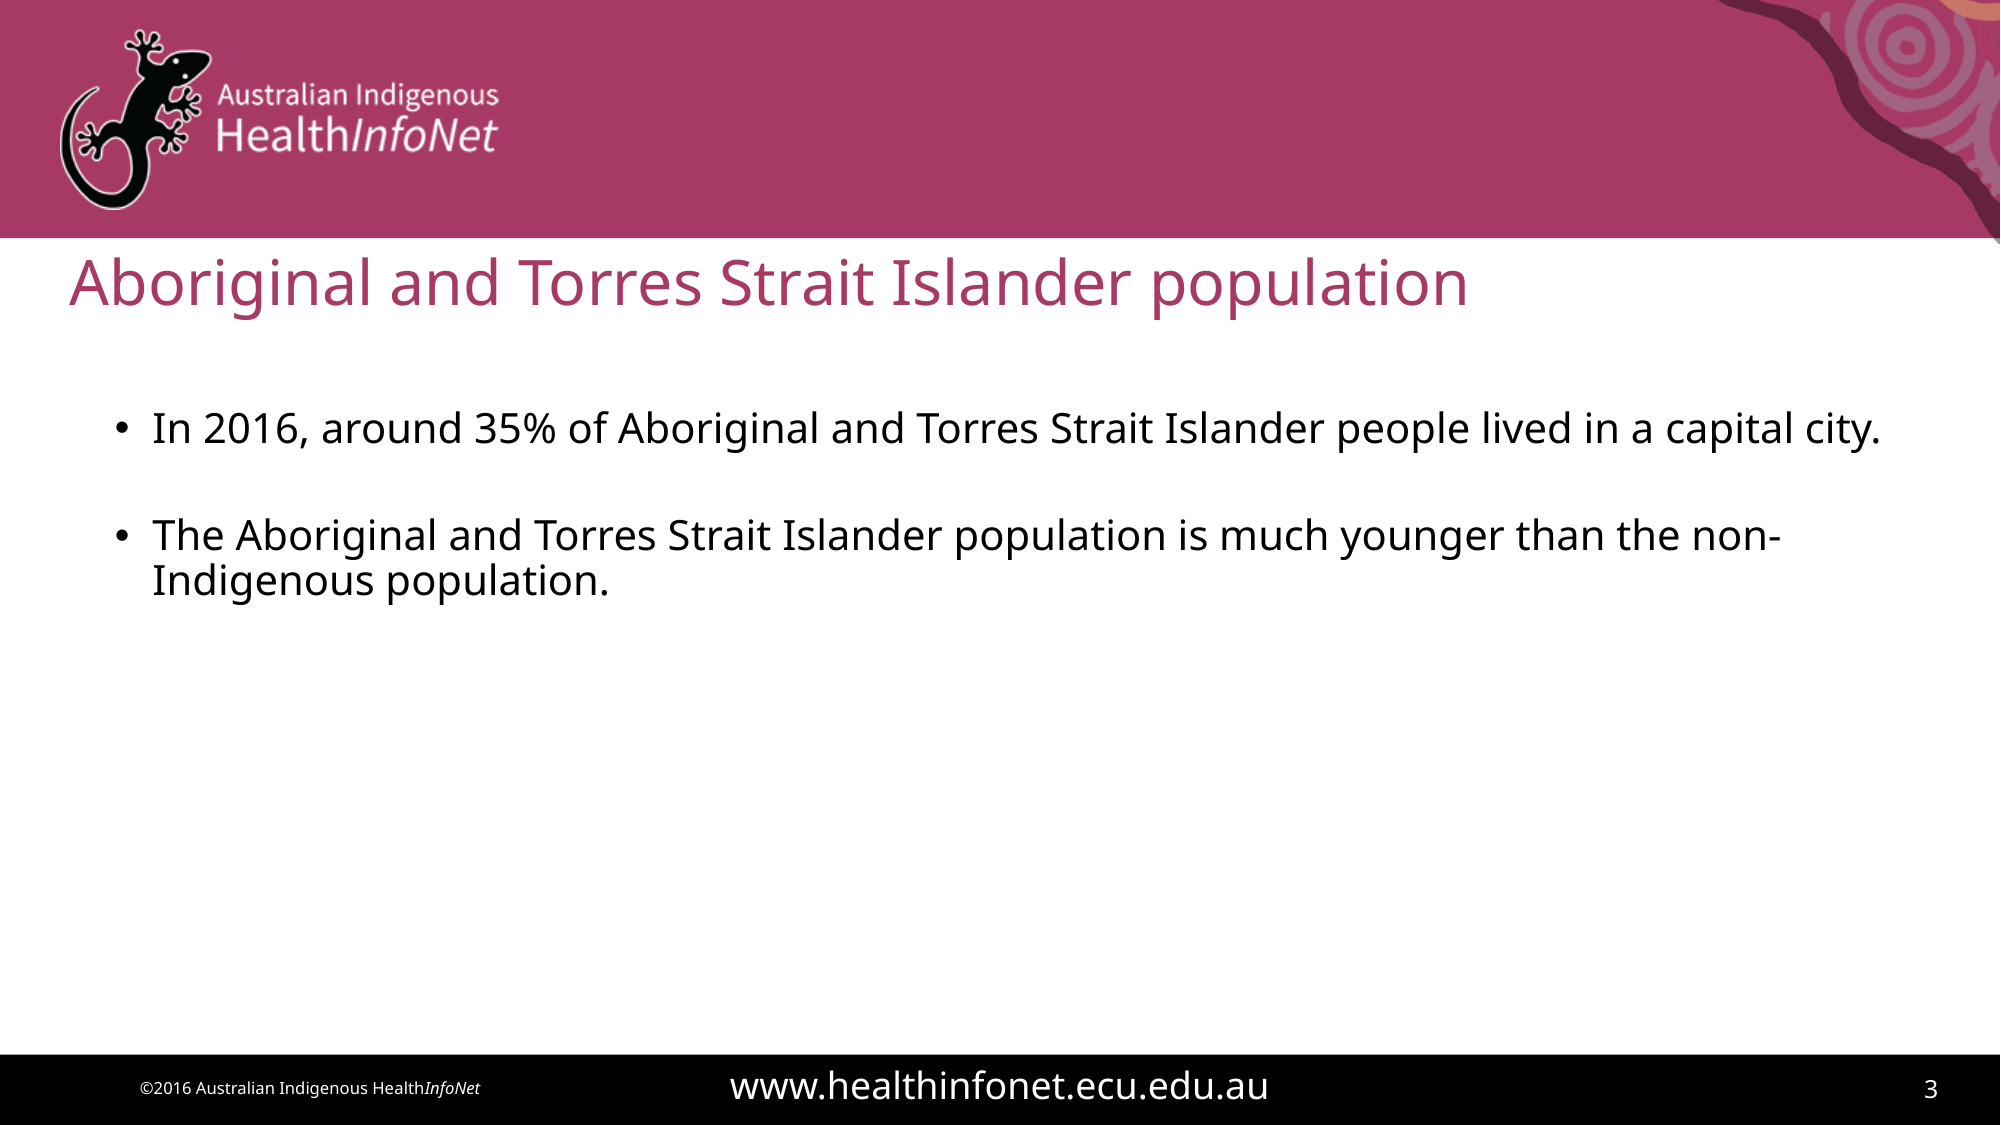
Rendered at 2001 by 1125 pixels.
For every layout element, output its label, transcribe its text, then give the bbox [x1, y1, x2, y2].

list In 2016, around 35% of Aboriginal and Torres Strait Islander people lived in a capital city. The Aboriginal and Torres Strait Islander population is much younger than the non-Indigenous population. [99, 399, 1900, 1050]
picture [60, 29, 499, 210]
picture [1673, 0, 2000, 279]
title Aboriginal and Torres Strait Islander population [55, 243, 1945, 327]
